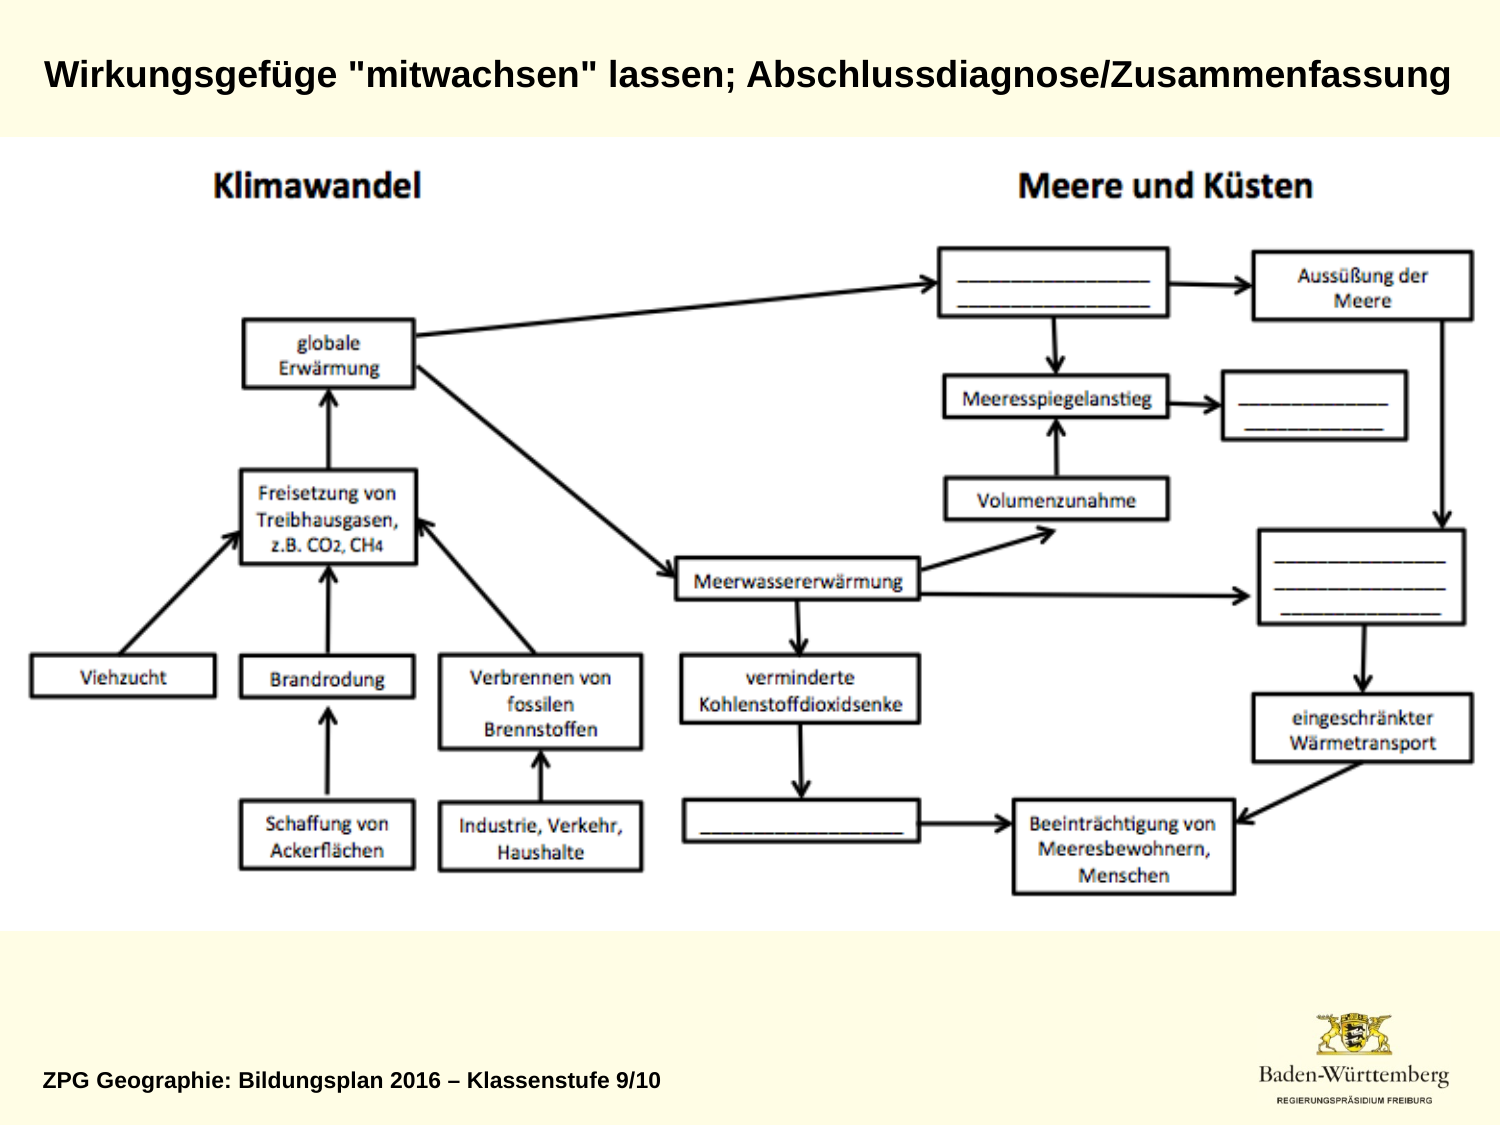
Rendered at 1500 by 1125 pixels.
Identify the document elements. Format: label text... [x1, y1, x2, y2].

picture [1257, 1011, 1451, 1106]
text_box Wirkungsgefüge "mitwachsen" lassen; Abschlussdiagnose/Zusammenfassung [29, 42, 1471, 103]
picture [0, 136, 1500, 931]
